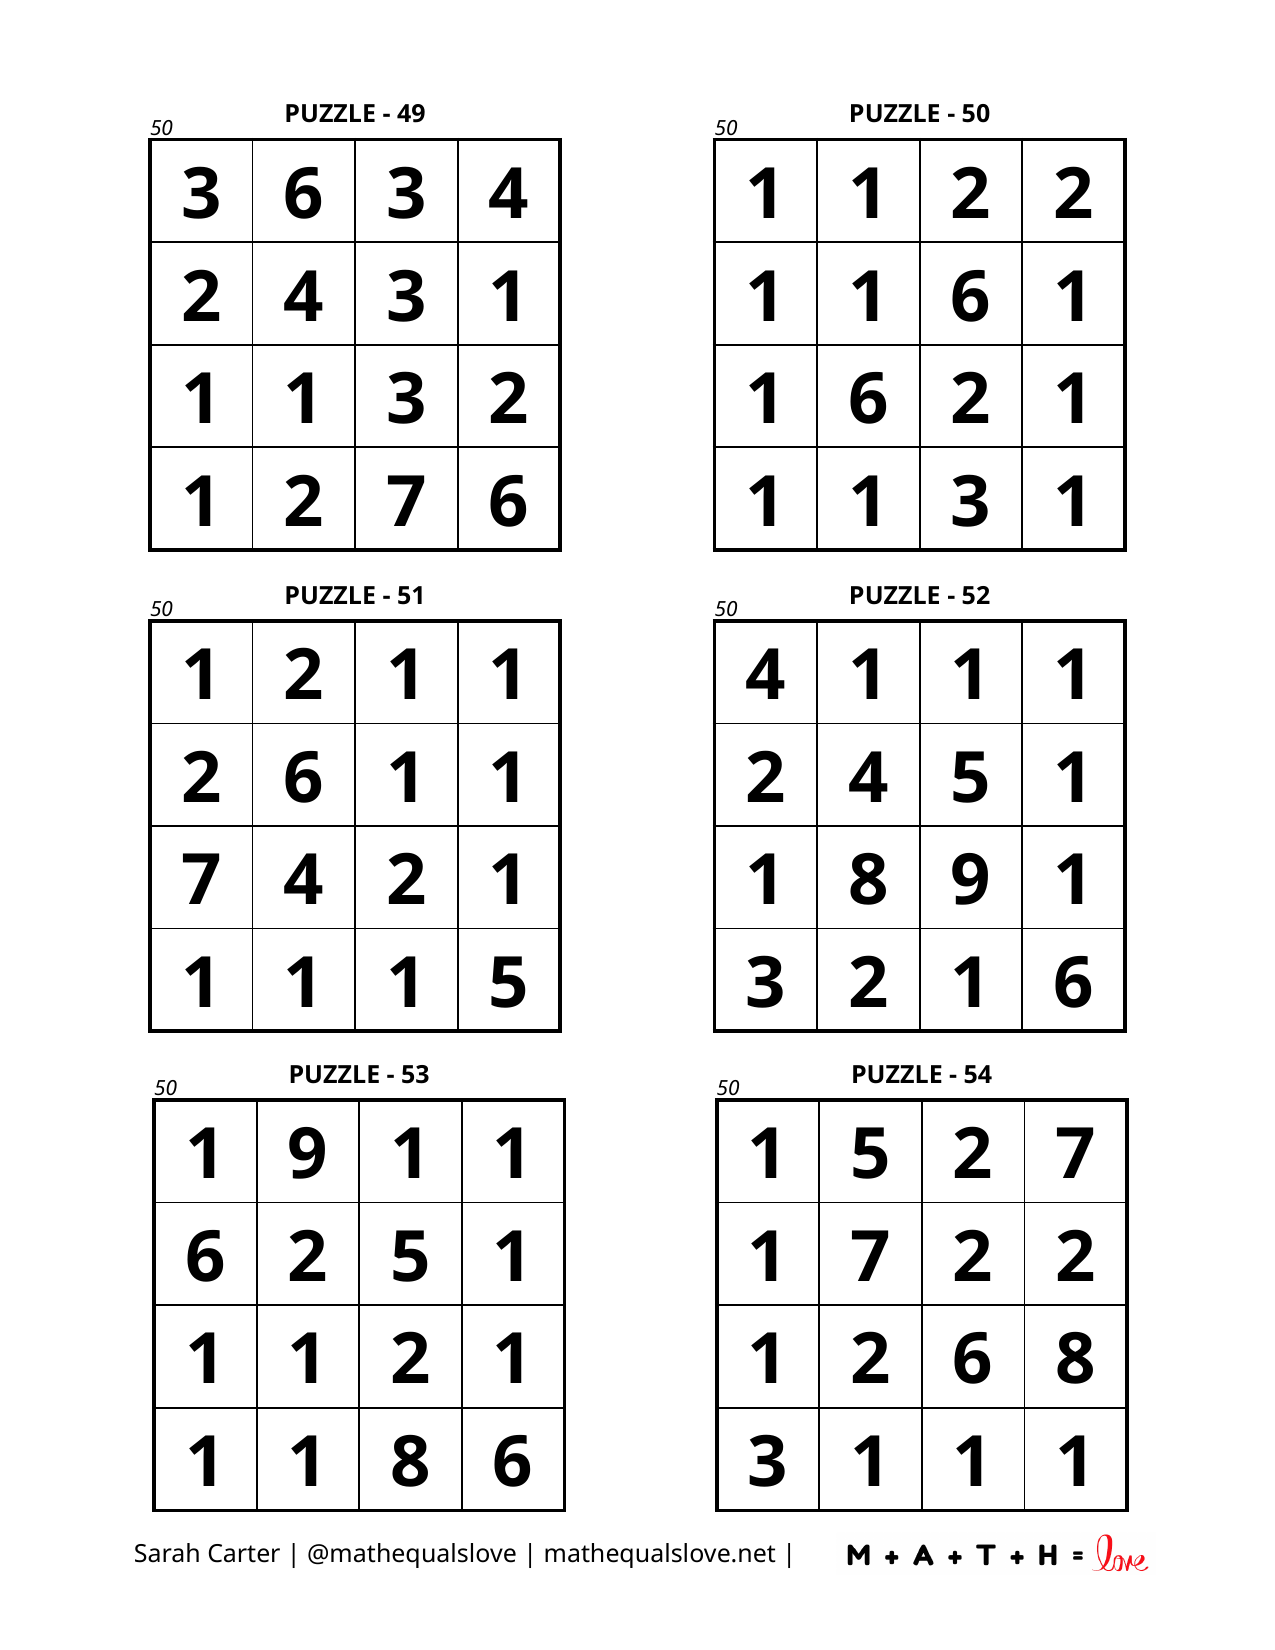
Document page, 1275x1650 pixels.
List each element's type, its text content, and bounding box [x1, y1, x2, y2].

table_cell 2 [253, 448, 354, 548]
table_cell 4 [818, 724, 919, 825]
table_cell 1 [1025, 1409, 1125, 1509]
table_cell 1 [719, 1203, 818, 1304]
table_cell 1 [463, 1203, 563, 1304]
text_box PUZZLE - 50 [714, 97, 1125, 128]
table_cell 7 [820, 1203, 921, 1304]
table_header 1 [818, 623, 919, 723]
table_header 1 [356, 623, 457, 723]
table_header 5 [820, 1102, 921, 1202]
table_header 1 [921, 623, 1021, 723]
table_cell 1 [716, 243, 816, 344]
table_cell 1 [719, 1306, 818, 1407]
table_cell 2 [152, 724, 252, 825]
table_cell 8 [360, 1409, 461, 1509]
table_header 1 [360, 1102, 461, 1202]
text_box 50 [149, 595, 359, 621]
table_cell 6 [818, 346, 919, 446]
table_cell 1 [716, 448, 816, 548]
table_cell 1 [818, 448, 919, 548]
table_cell 1 [258, 1409, 358, 1509]
table_header 1 [459, 623, 558, 723]
table_cell 2 [360, 1306, 461, 1407]
table_cell 1 [921, 929, 1021, 1029]
table_cell 6 [253, 724, 354, 825]
table_header 7 [1025, 1102, 1125, 1202]
table_cell 1 [716, 827, 816, 928]
table_cell 3 [719, 1409, 818, 1509]
table_cell 1 [152, 346, 252, 446]
table_header 4 [716, 623, 816, 723]
table_cell 1 [156, 1409, 256, 1509]
table_cell 2 [923, 1203, 1024, 1304]
table_cell 3 [356, 243, 457, 344]
table_cell 8 [818, 827, 919, 928]
table_cell 2 [356, 827, 457, 928]
table_header 1 [152, 623, 252, 723]
table_cell 9 [921, 827, 1021, 928]
table_cell 1 [923, 1409, 1024, 1509]
text_box 50 [714, 595, 923, 621]
table_cell 3 [921, 448, 1021, 548]
table_cell 3 [716, 929, 816, 1029]
table_cell 8 [1025, 1306, 1125, 1407]
text_box PUZZLE - 53 [154, 1058, 565, 1089]
text_box 50 [716, 1074, 925, 1100]
table_cell 6 [921, 243, 1021, 344]
table_cell 1 [1023, 243, 1123, 344]
table_cell 2 [921, 346, 1021, 446]
table_cell 7 [356, 448, 457, 548]
table_header 3 [356, 141, 457, 241]
table_cell 4 [253, 827, 354, 928]
table_cell 7 [152, 827, 252, 928]
table_header 2 [253, 623, 354, 723]
table_cell 2 [258, 1203, 358, 1304]
table_cell 6 [156, 1203, 256, 1304]
table_cell 1 [459, 827, 558, 928]
text_box PUZZLE - 49 [149, 97, 561, 128]
text_box 50 [714, 114, 923, 140]
table_cell 6 [463, 1409, 563, 1509]
table_cell 1 [820, 1409, 921, 1509]
table_cell 1 [356, 724, 457, 825]
table_header 1 [716, 141, 816, 241]
table_header 2 [923, 1102, 1024, 1202]
table_cell 1 [253, 929, 354, 1029]
table_cell 1 [156, 1306, 256, 1407]
table_cell 2 [1025, 1203, 1125, 1304]
text_box 50 [154, 1074, 363, 1100]
table_cell 5 [459, 929, 558, 1029]
table_cell 1 [463, 1306, 563, 1407]
table_header 3 [152, 141, 252, 241]
table_cell 1 [356, 929, 457, 1029]
text_box PUZZLE - 52 [714, 579, 1125, 610]
table_cell 1 [818, 243, 919, 344]
table_header 2 [1023, 141, 1123, 241]
table_cell 6 [459, 448, 558, 548]
table_cell 6 [1023, 929, 1123, 1029]
table_cell 1 [1023, 448, 1123, 548]
table_header 1 [1023, 623, 1123, 723]
table_cell 1 [253, 346, 354, 446]
table_cell 1 [459, 724, 558, 825]
table_header 1 [719, 1102, 818, 1202]
table_cell 1 [1023, 827, 1123, 928]
table_cell 1 [152, 929, 252, 1029]
table_cell 1 [258, 1306, 358, 1407]
table_cell 1 [1023, 346, 1123, 446]
table_cell 2 [459, 346, 558, 446]
table_header 2 [921, 141, 1021, 241]
table_cell 3 [356, 346, 457, 446]
table_cell 2 [820, 1306, 921, 1407]
table_cell 1 [459, 243, 558, 344]
table_cell 6 [923, 1306, 1024, 1407]
text_box 50 [149, 114, 359, 140]
table_cell 5 [360, 1203, 461, 1304]
table_cell 4 [253, 243, 354, 344]
table_header 9 [258, 1102, 358, 1202]
table_cell 2 [818, 929, 919, 1029]
table_header 4 [459, 141, 558, 241]
text_box Sarah Carter | @mathequalslove | mathequalslove.net | [119, 1529, 1199, 1575]
table_cell 1 [716, 346, 816, 446]
table_header 1 [463, 1102, 563, 1202]
text_box PUZZLE - 51 [149, 579, 561, 610]
table_header 1 [156, 1102, 256, 1202]
table_cell 2 [152, 243, 252, 344]
table_cell 5 [921, 724, 1021, 825]
text_box PUZZLE - 54 [716, 1058, 1128, 1089]
table_cell 2 [716, 724, 816, 825]
picture [835, 1532, 1157, 1576]
table_cell 1 [1023, 724, 1123, 825]
table_header 1 [818, 141, 919, 241]
table_cell 1 [152, 448, 252, 548]
table_header 6 [253, 141, 354, 241]
